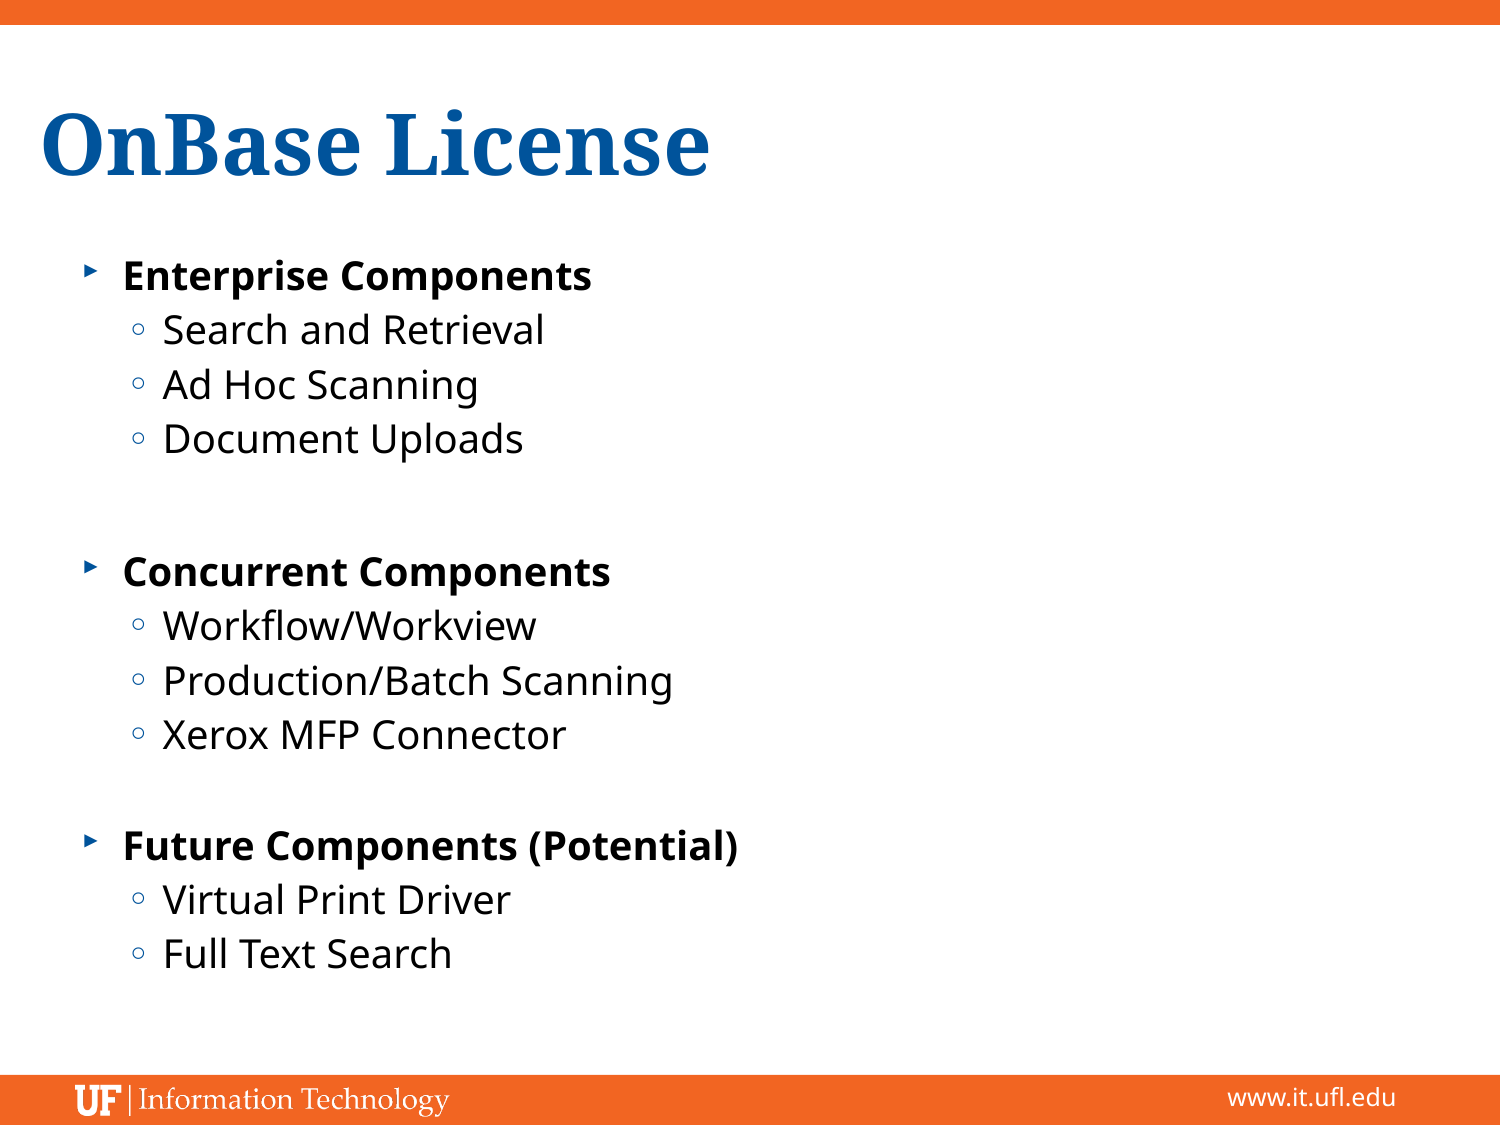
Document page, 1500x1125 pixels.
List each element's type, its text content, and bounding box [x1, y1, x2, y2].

picture [75, 1083, 450, 1117]
title OnBase License [24, 50, 1475, 233]
list Enterprise Components Search and Retrieval Ad Hoc Scanning Document Uploads Concurrent Components Workflow/Workview Production/Batch Scanning Xerox MFP Connector Future Components (Potential) Virtual Print Driver Full Text Search [50, 243, 1463, 986]
